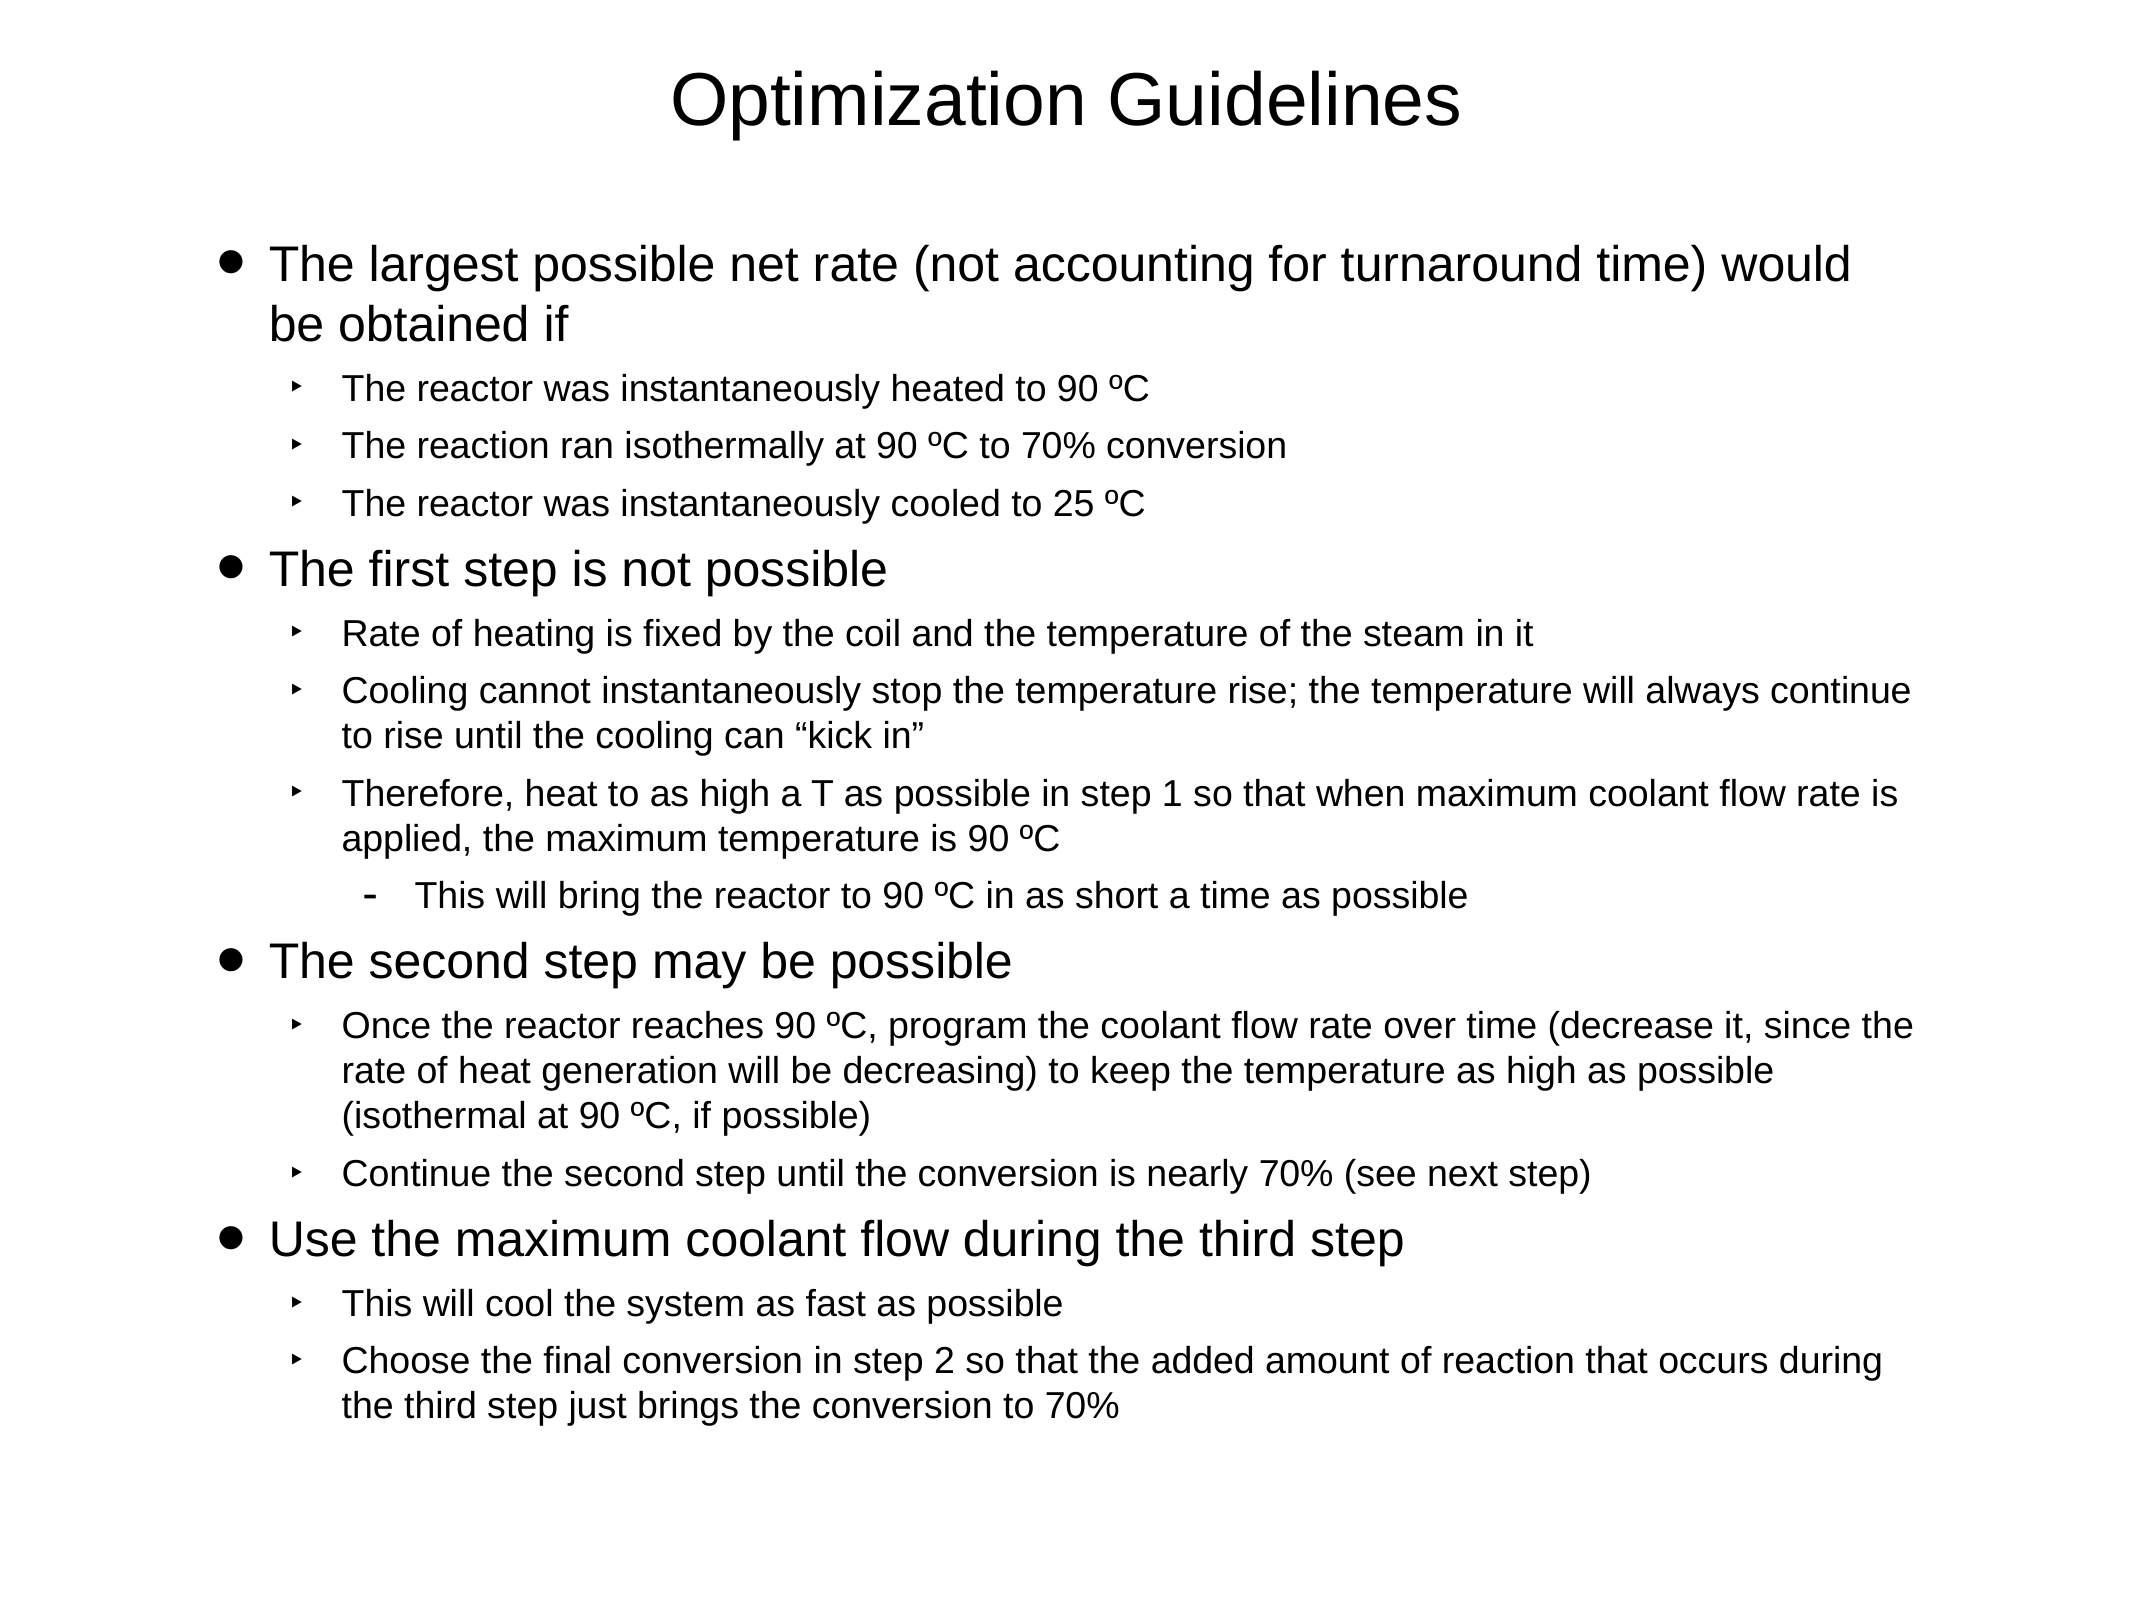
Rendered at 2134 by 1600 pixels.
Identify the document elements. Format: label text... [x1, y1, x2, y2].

list The largest possible net rate (not accounting for turnaround time) would be obtained if The reactor was instantaneously heated to 90 ºC The reaction ran isothermally at 90 ºC to 70% conversion The reactor was instantaneously cooled to 25 ºC The first step is not possible Rate of heating is fixed by the coil and the temperature of the steam in it Cooling cannot instantaneously stop the temperature rise; the temperature will always continue to rise until the cooling can “kick in” Therefore, heat to as high a T as possible in step 1 so that when maximum coolant flow rate is applied, the maximum temperature is 90 ºC This will bring the reactor to 90 ºC in as short a time as possible The second step may be possible Once the reactor reaches 90 ºC, program the coolant flow rate over time (decrease it, since the rate of heat generation will be decreasing) to keep the temperature as high as possible (isothermal at 90 ºC, if possible) Continue the second step until the conversion is nearly 70% (see next step) Use the maximum coolant flow during the third step This will cool the system as fast as possible Choose the final conversion in step 2 so that the added amount of reaction that occurs during the third step just brings the conversion to 70% [208, 222, 1925, 1463]
title Optimization Guidelines [208, 41, 1925, 222]
